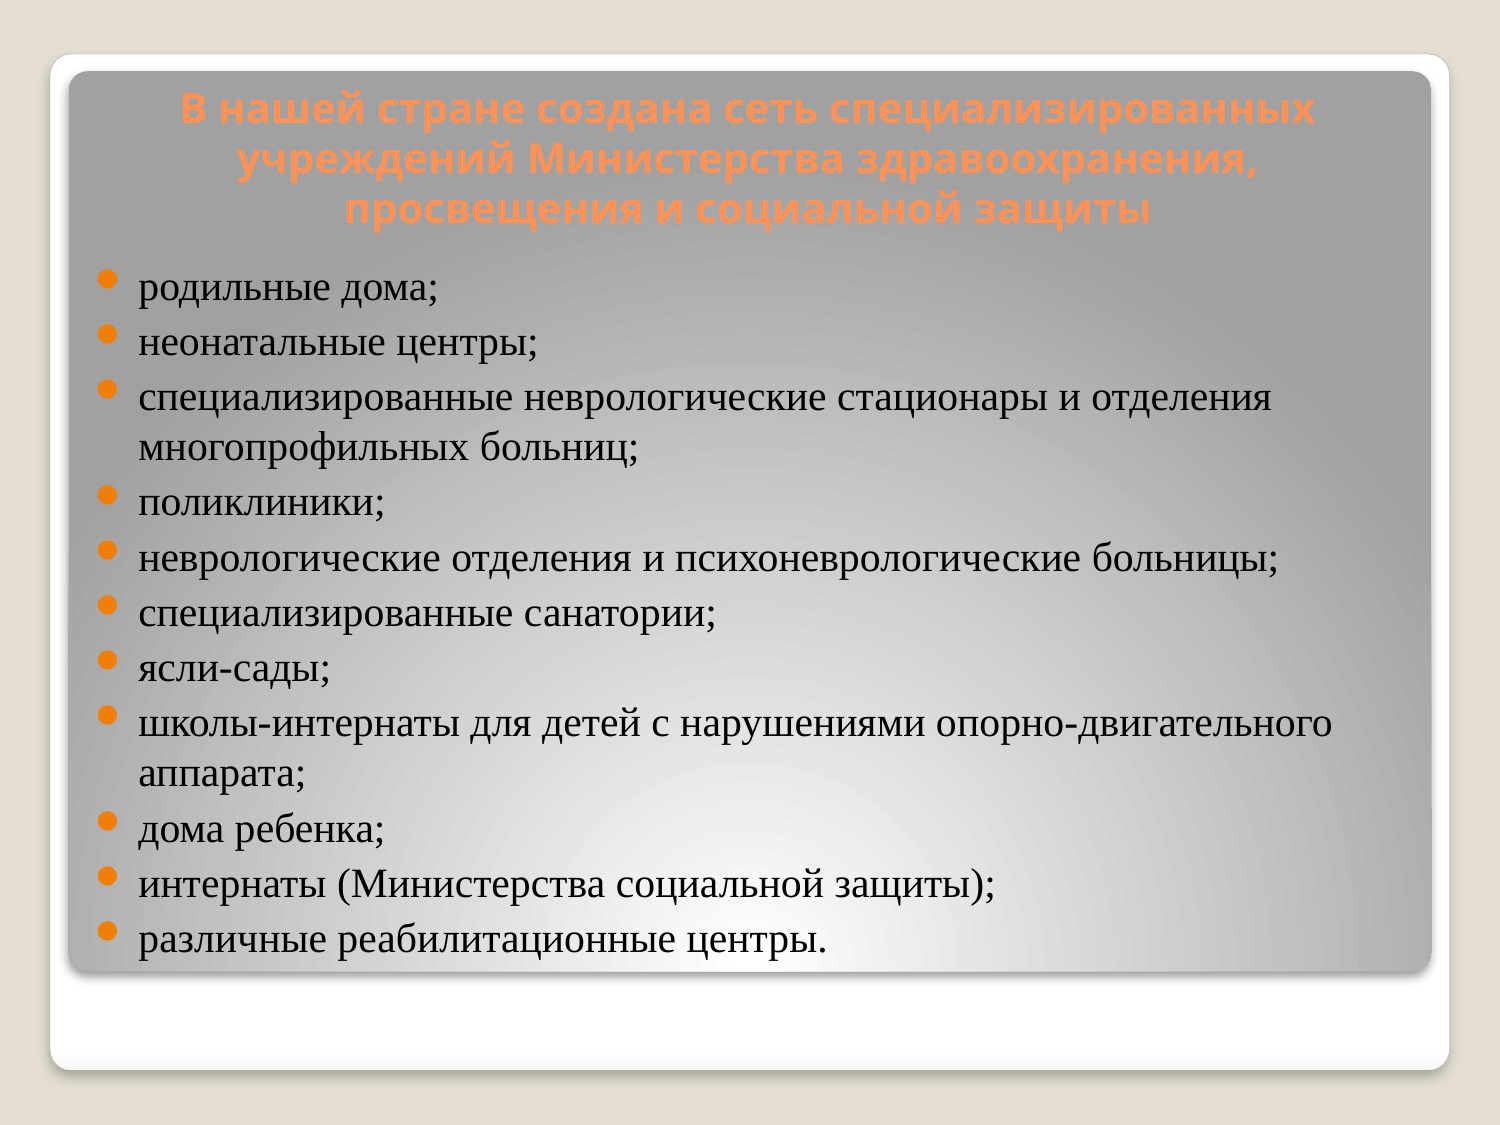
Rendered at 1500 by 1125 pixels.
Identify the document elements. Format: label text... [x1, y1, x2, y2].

title В нашей стране создана сеть специализированных учреждений Министерства здравоохранения, просвещения и социальной защиты [76, 66, 1420, 239]
list родильные дома; неонатальные центры; специализированные неврологические стационары и отделения многопрофильных больниц; поликлиники; неврологические отделения и психоневрологические больницы; специализированные санатории; ясли-сады; школы-интернаты для детей с нарушениями опорно-двигательного аппарата; дома ребенка; интернаты (Министерства социальной защиты); различные реабилитационные центры. [64, 243, 1408, 1059]
